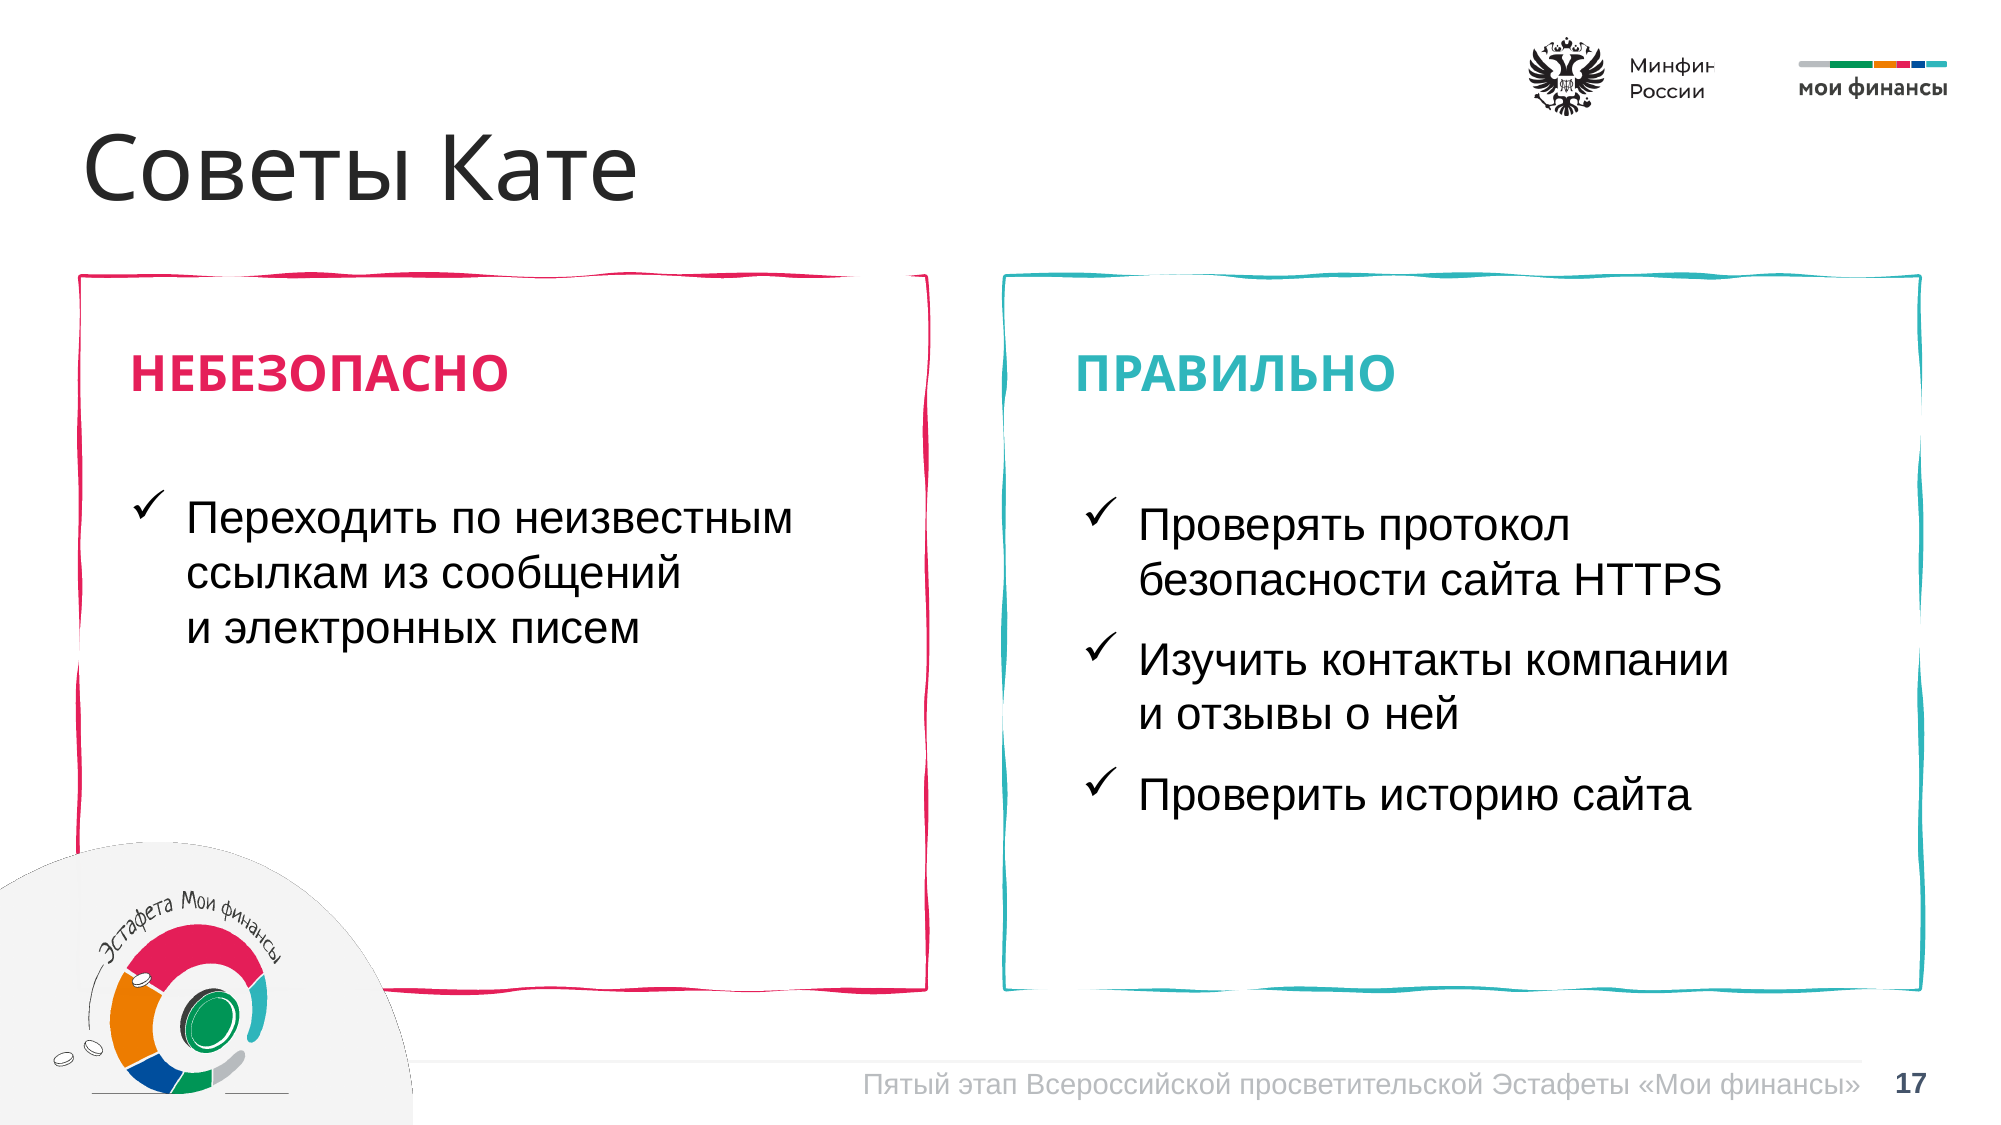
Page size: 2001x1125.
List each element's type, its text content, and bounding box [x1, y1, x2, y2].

text_box НЕБЕЗОПАСНО [130, 341, 627, 424]
text_box Советы Кате [81, 121, 943, 221]
list Переходить по неизвестным ссылкам из сообщений и электронных писем [130, 487, 828, 664]
picture [0, 842, 414, 1125]
text_box [1002, 273, 1925, 993]
list Проверять протокол безопасности сайта HTTPS Изучить контакты компании и отзывы о ней Проверить историю сайта [1082, 494, 1870, 833]
slide_number 17 [1862, 1052, 1943, 1113]
text_box [76, 273, 930, 995]
text_box ПРАВИЛЬНО [1074, 341, 1536, 424]
